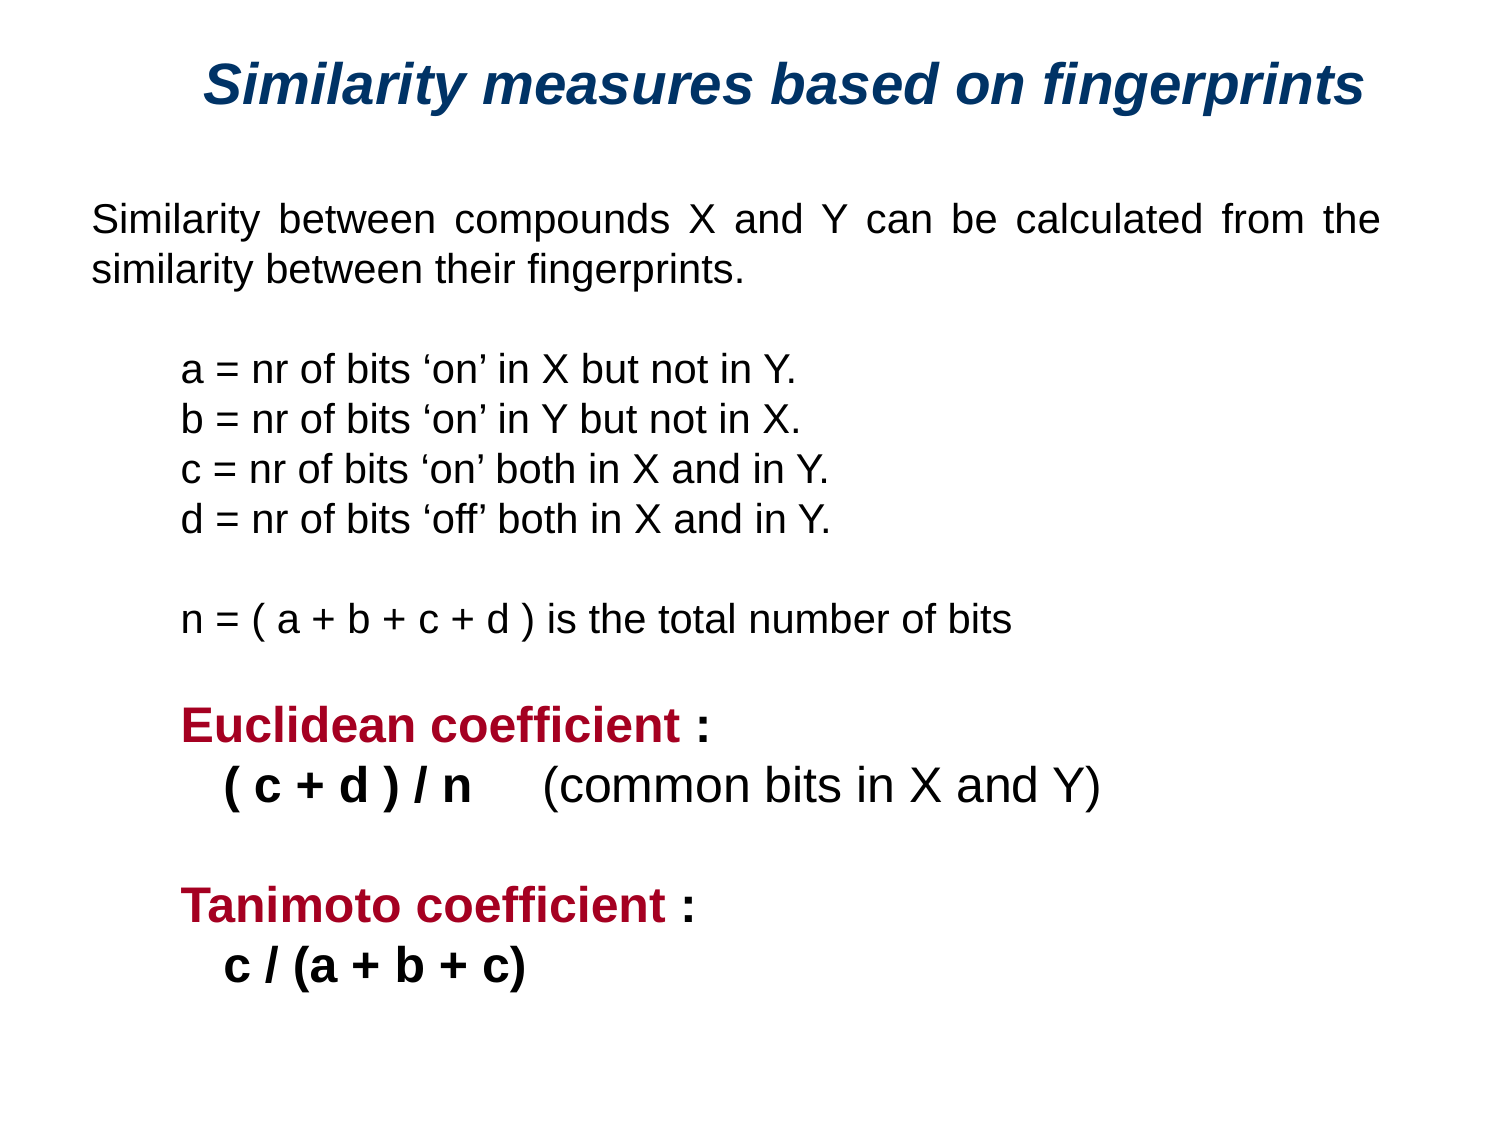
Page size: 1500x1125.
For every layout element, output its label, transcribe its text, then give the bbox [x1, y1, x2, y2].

text_box Similarity measures based on fingerprints [112, 47, 1459, 171]
text_box Similarity between compounds X and Y can be calculated from the similarity between their fingerprints. a = nr of bits ‘on’ in X but not in Y. b = nr of bits ‘on’ in Y but not in X. c = nr of bits ‘on’ both in X and in Y. d = nr of bits ‘off’ both in X and in Y. n = ( a + b + c + d ) is the total number of bits Euclidean coefficient : ( c + d ) / n (common bits in X and Y) Tanimoto coefficient : c / (a + b + c) [76, 184, 1397, 1000]
